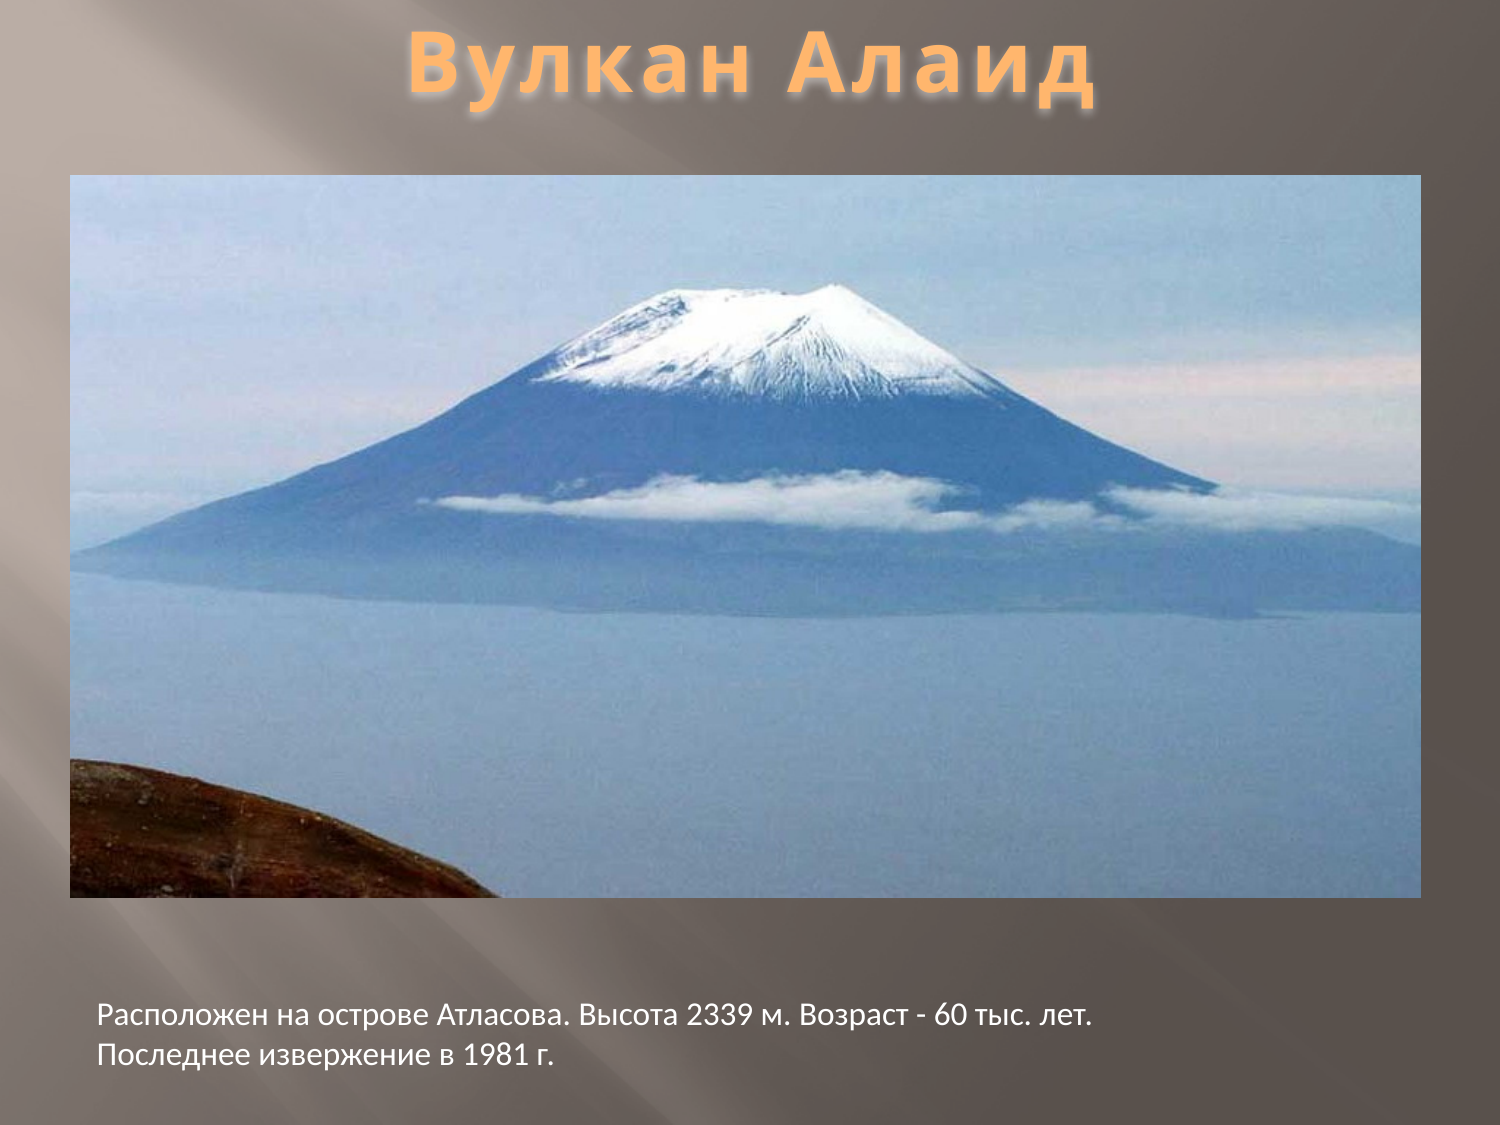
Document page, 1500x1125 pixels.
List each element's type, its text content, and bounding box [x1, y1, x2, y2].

text_box Расположен на острове Атласова. Высота 2339 м. Возраст - 60 тыс. лет. Последнее извержение в 1981 г. [81, 984, 1407, 1079]
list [70, 175, 1421, 898]
title Вулкан Алаид [0, 0, 1500, 118]
